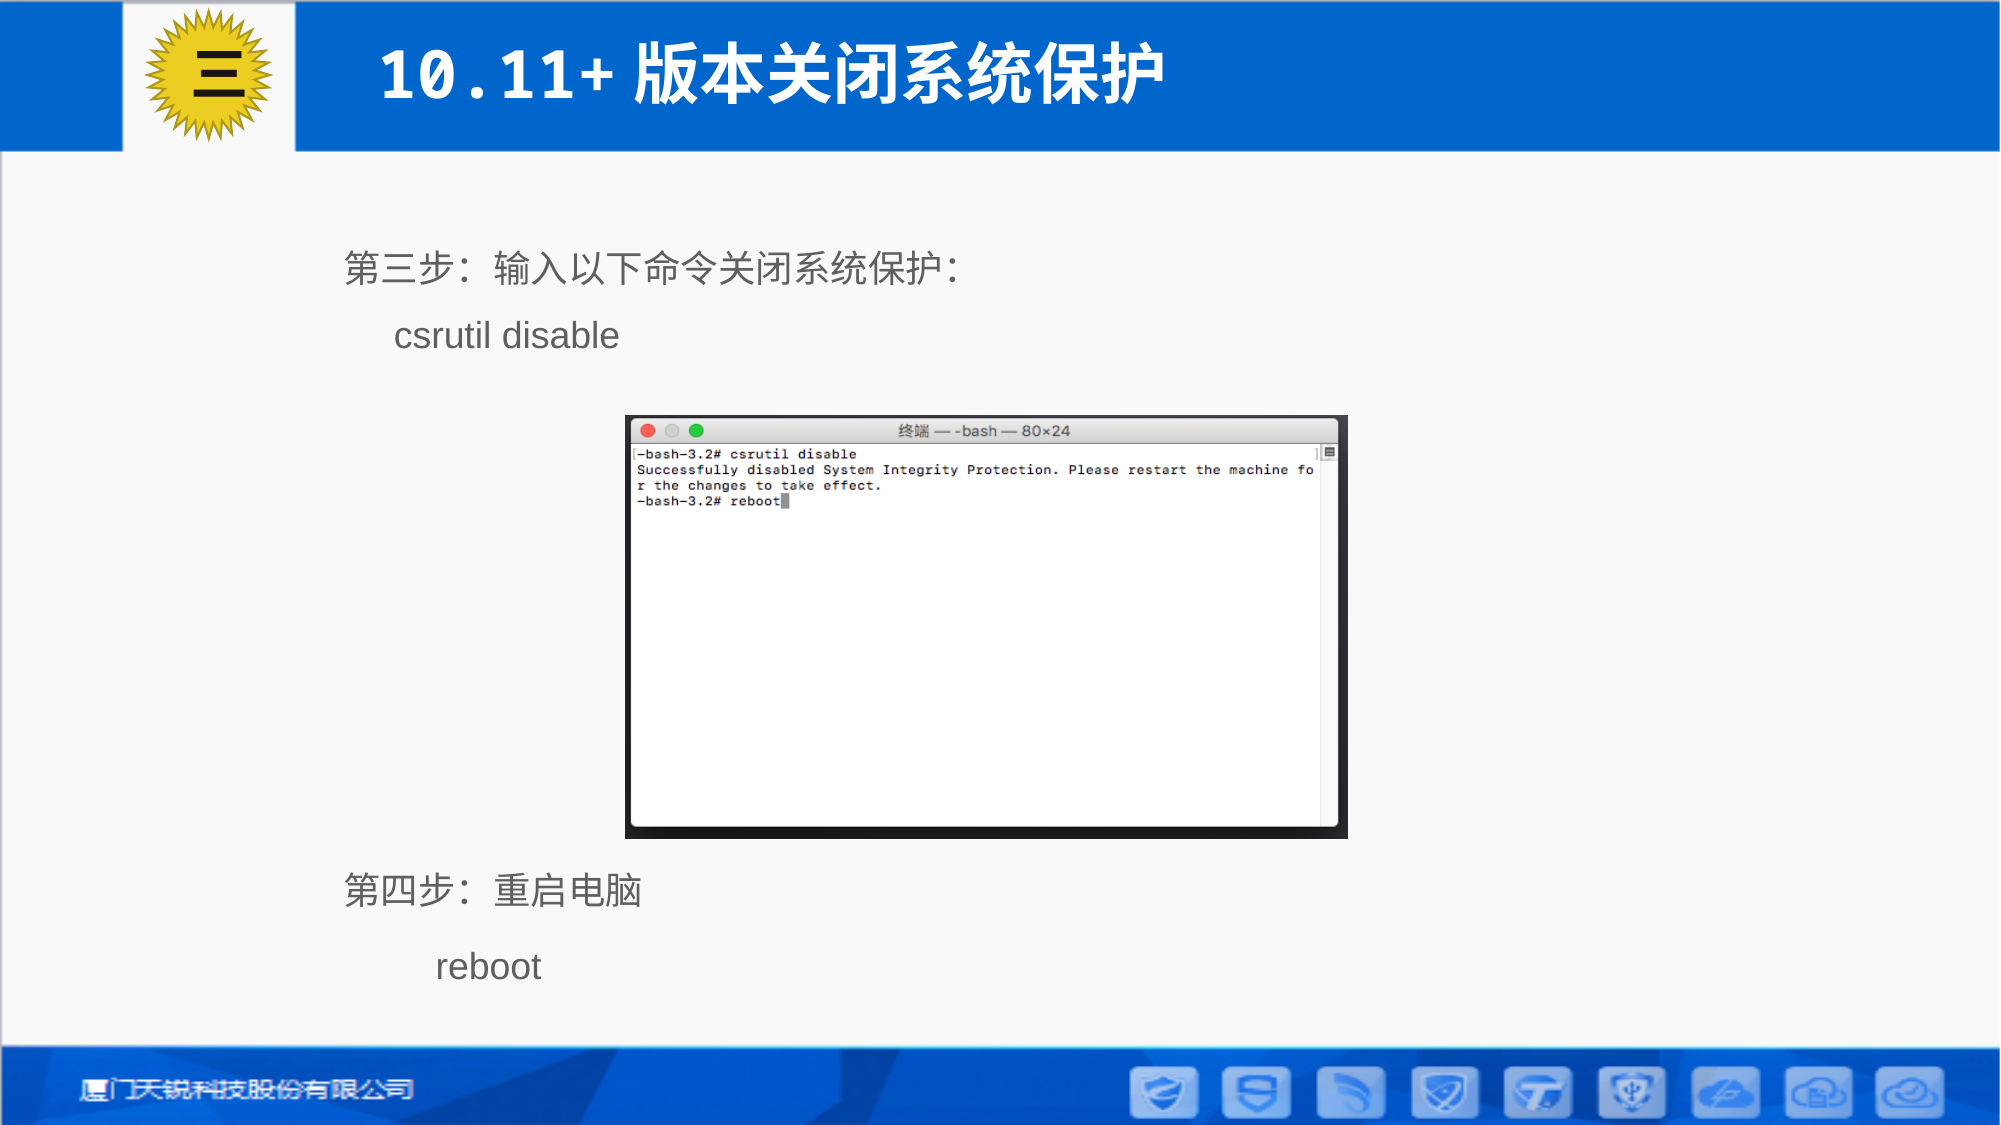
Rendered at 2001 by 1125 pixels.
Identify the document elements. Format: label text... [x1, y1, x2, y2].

picture [0, 0, 2000, 1125]
text_box csrutil disable [379, 304, 1531, 364]
text_box 第三步：输入以下命令关闭系统保护： [328, 237, 1480, 298]
text_box reboot [420, 934, 1506, 995]
text_box 03 [345, 0, 473, 147]
text_box 10.11+版本关闭系统保护 [362, 24, 1446, 120]
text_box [147, 11, 270, 139]
text_box 第四步：重启电脑 [328, 859, 1480, 920]
